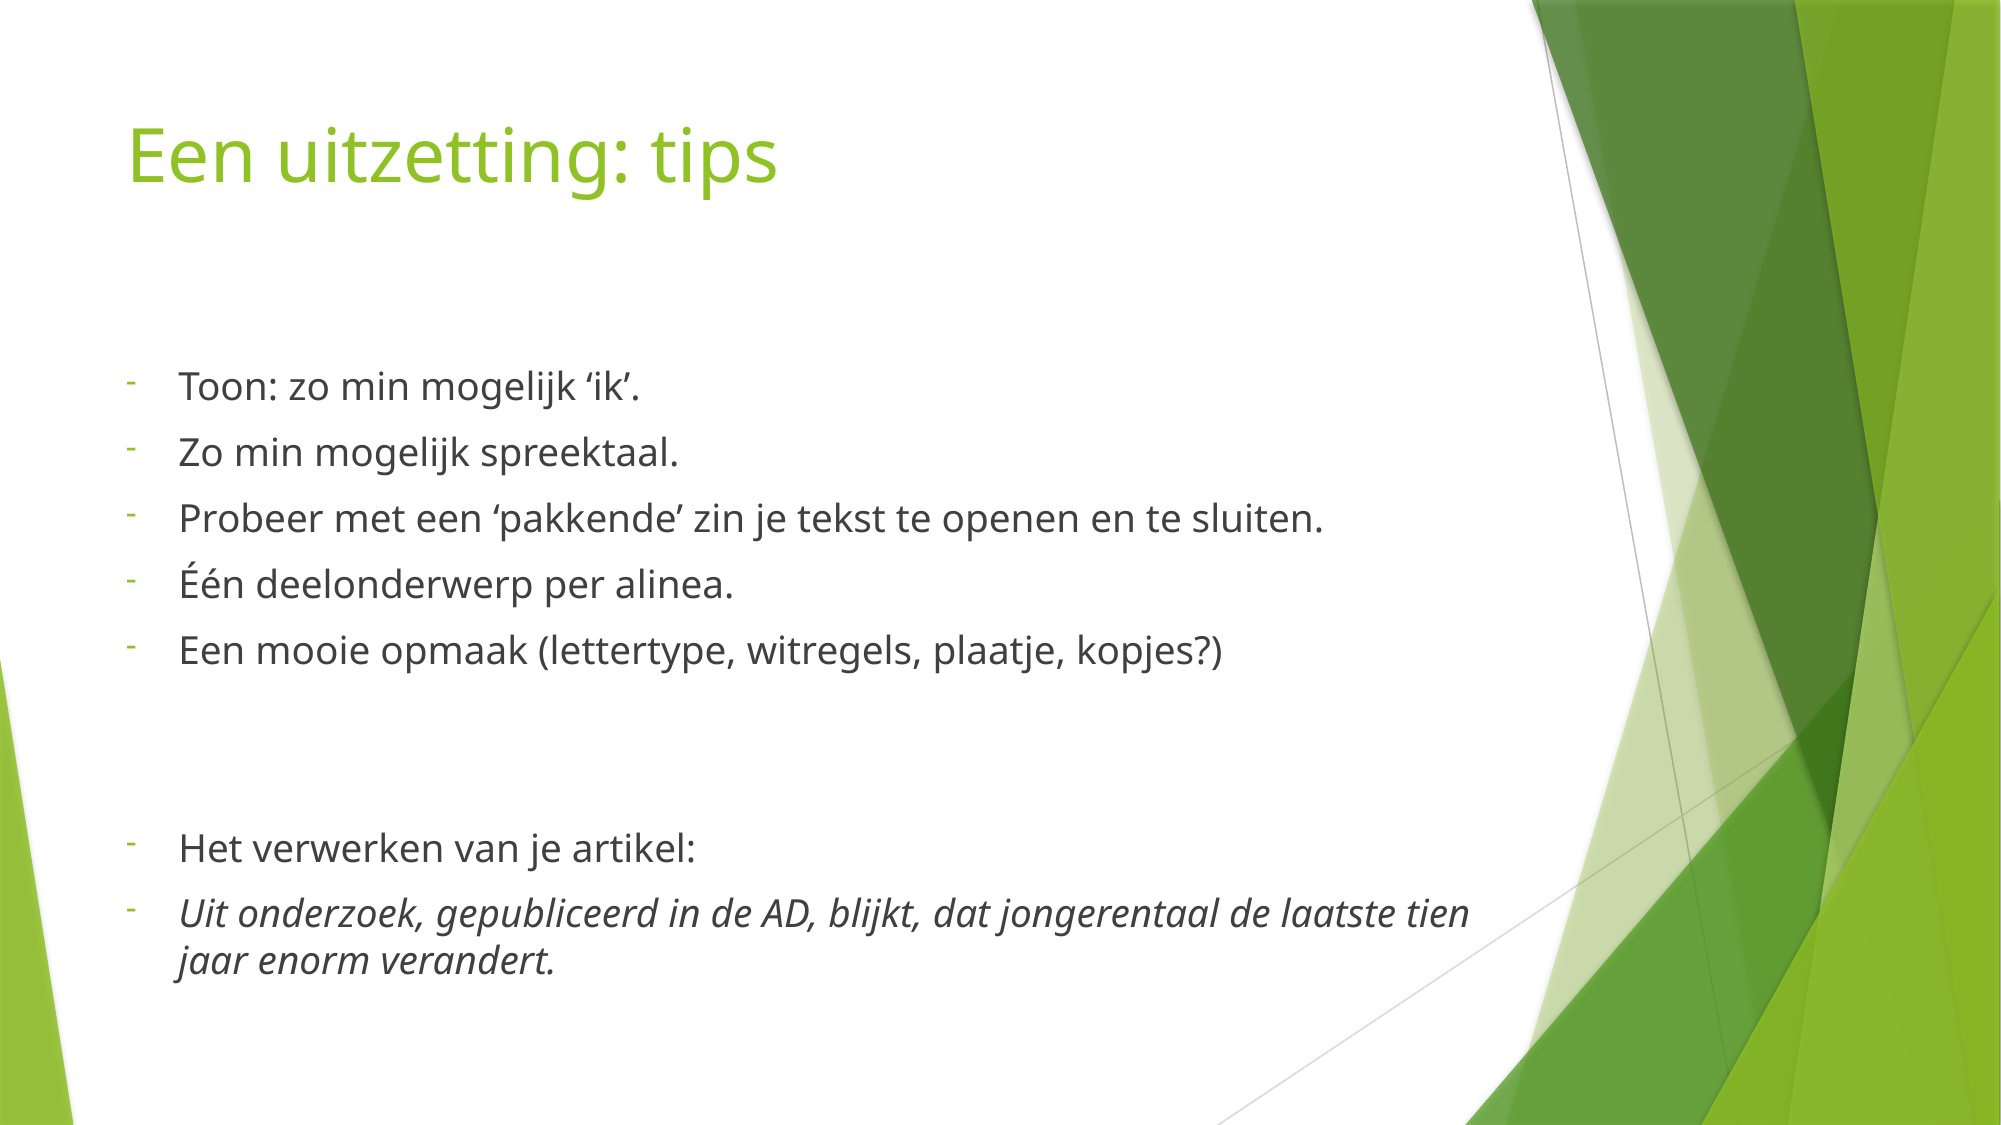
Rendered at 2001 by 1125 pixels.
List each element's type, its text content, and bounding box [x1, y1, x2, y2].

list Toon: zo min mogelijk ‘ik’. Zo min mogelijk spreektaal. Probeer met een ‘pakkende’ zin je tekst te openen en te sluiten. Één deelonderwerp per alinea. Een mooie opmaak (lettertype, witregels, plaatje, kopjes?) Het verwerken van je artikel: Uit onderzoek, gepubliceerd in de AD, blijkt, dat jongerentaal de laatste tien jaar enorm verandert. [111, 354, 1522, 992]
title Een uitzetting: tips [111, 99, 1522, 317]
